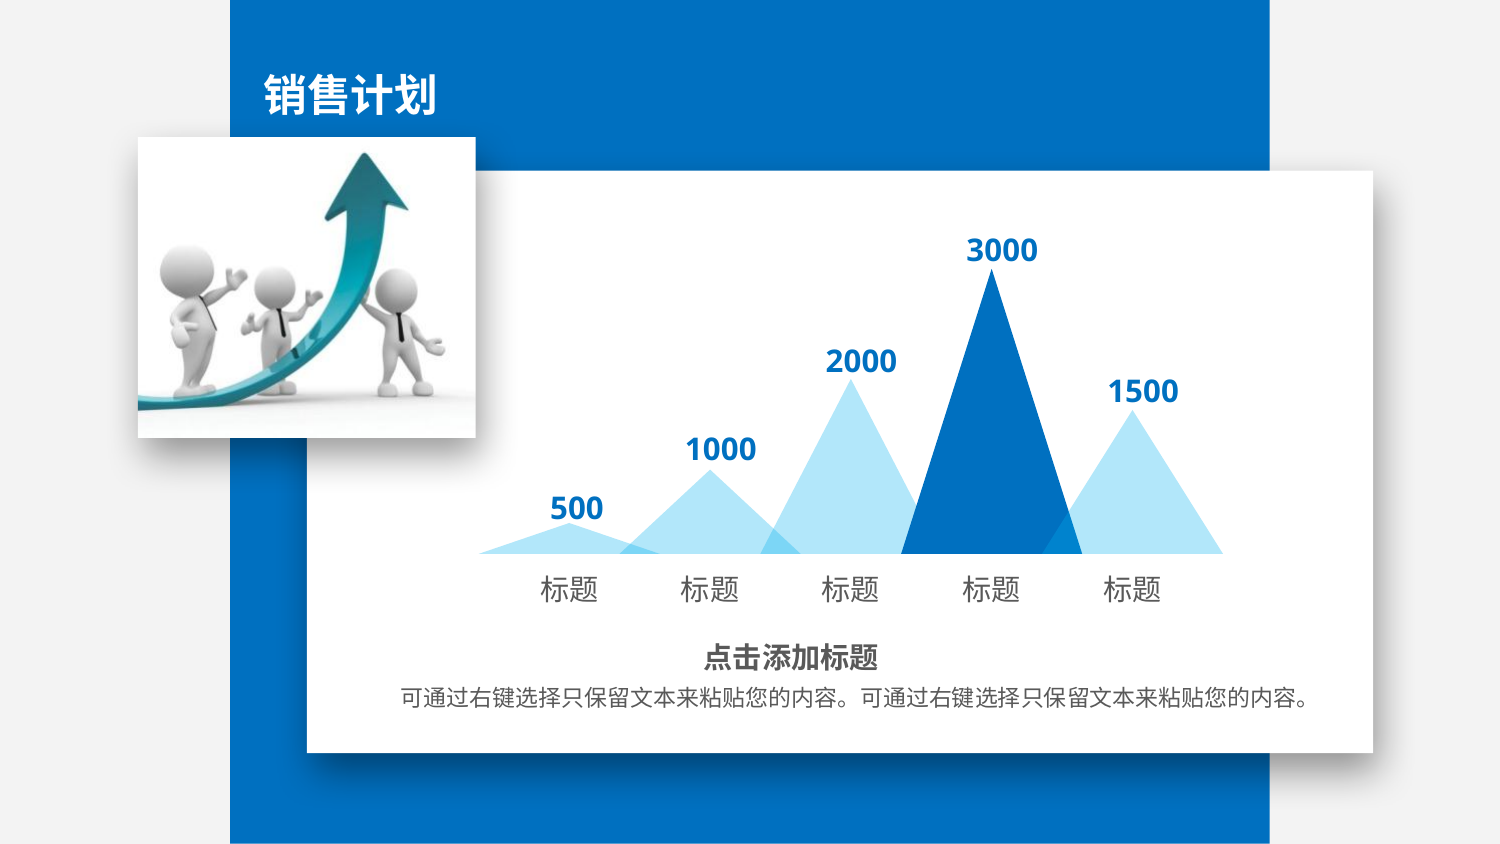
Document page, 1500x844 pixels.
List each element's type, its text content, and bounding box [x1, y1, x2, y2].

text_box 标题 [1086, 566, 1179, 613]
text_box 标题 [523, 566, 616, 613]
text_box 1000 [673, 423, 769, 473]
text_box 标题 [664, 566, 756, 613]
text_box 可通过右键选择只保留文本来粘贴您的内容。可通过右键选择只保留文本来粘贴您的内容。 [377, 671, 1344, 717]
text_box [1040, 414, 1225, 555]
text_box [306, 170, 1374, 754]
text_box 2000 [814, 335, 910, 385]
text_box 3000 [955, 225, 1050, 274]
text_box 销售计划 [263, 61, 1035, 126]
text_box 1500 [1096, 365, 1191, 414]
text_box 标题 [946, 566, 1038, 613]
text_box [137, 137, 477, 438]
text_box [758, 385, 916, 555]
text_box [616, 473, 773, 555]
text_box [899, 274, 1069, 555]
text_box [478, 532, 629, 555]
text_box 标题 [805, 566, 897, 613]
text_box 500 [538, 482, 616, 532]
text_box 点击添加标题 [640, 632, 970, 683]
